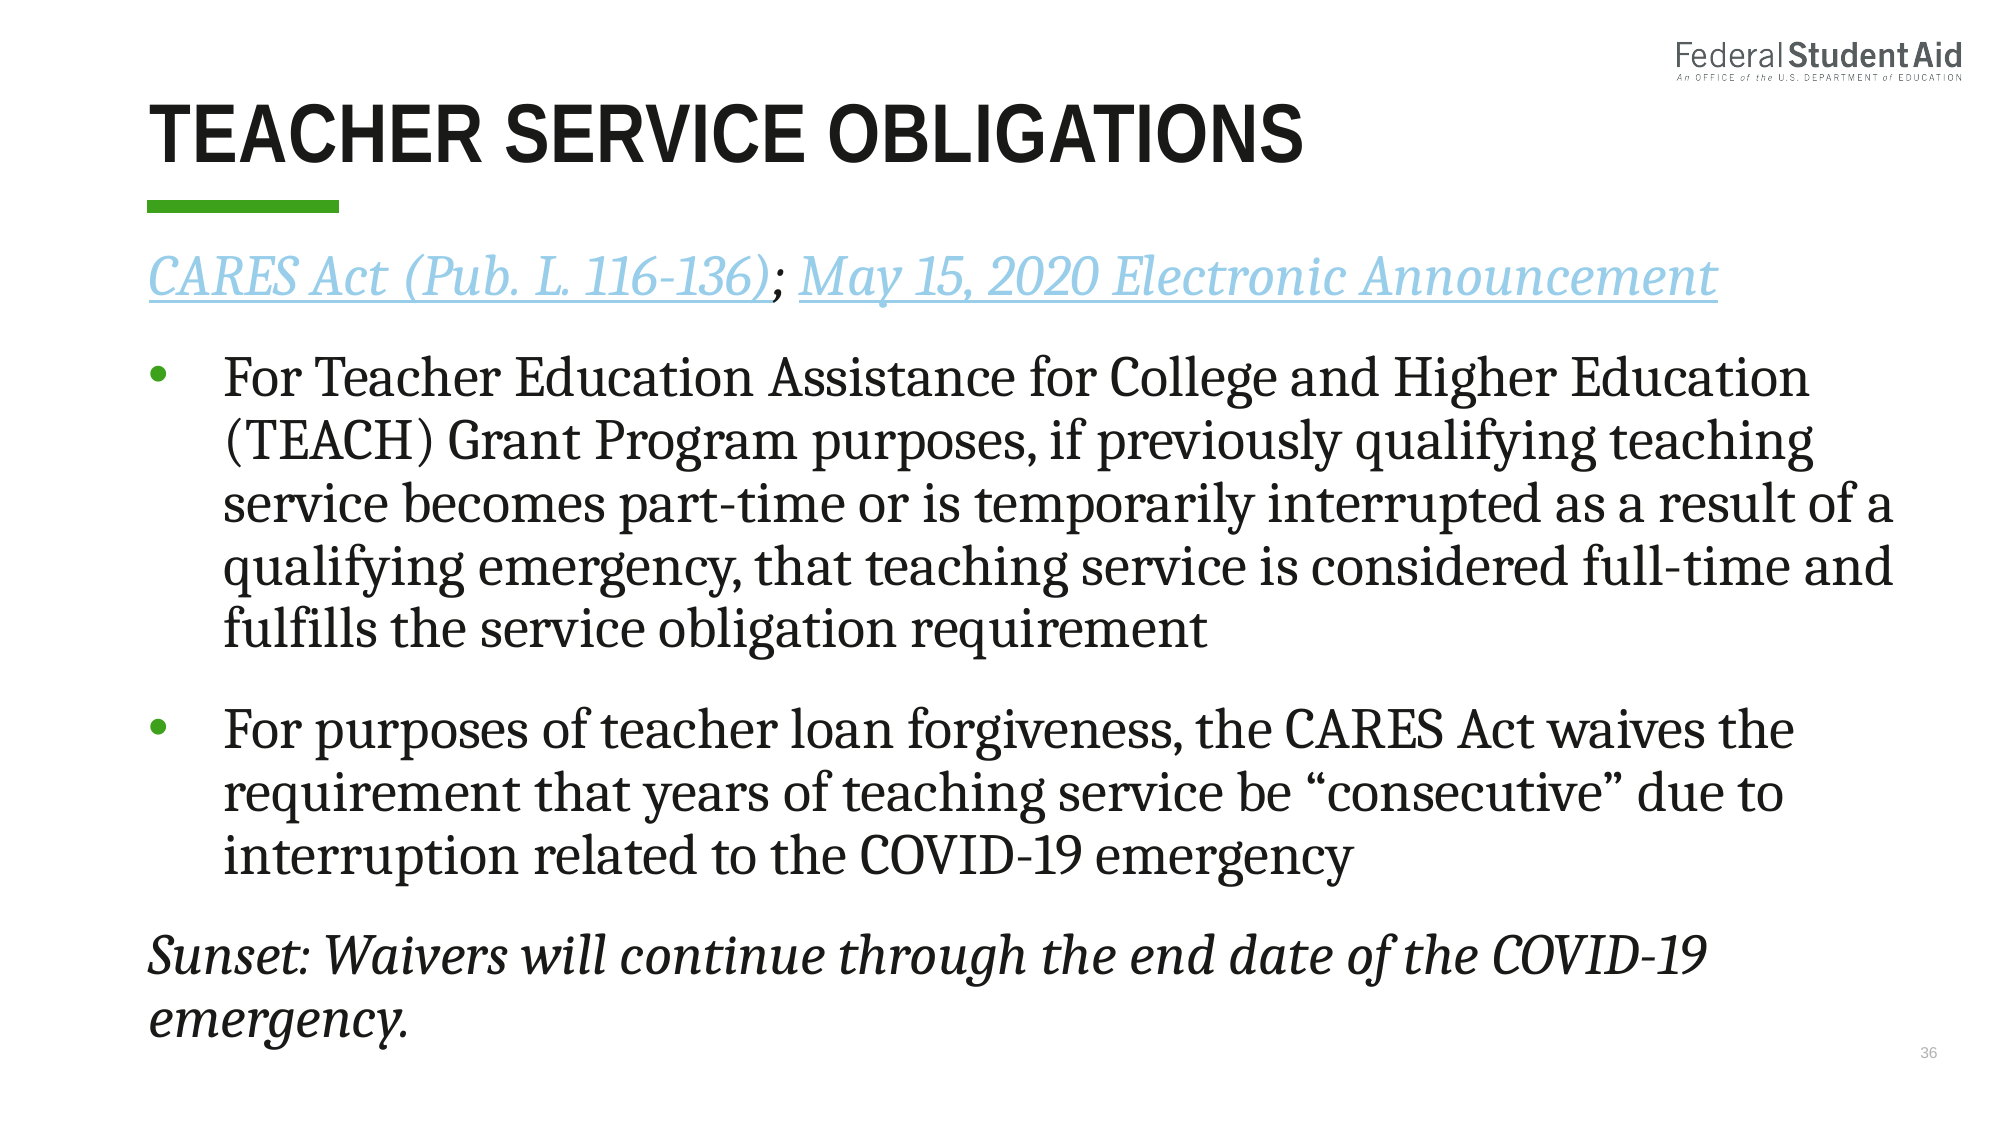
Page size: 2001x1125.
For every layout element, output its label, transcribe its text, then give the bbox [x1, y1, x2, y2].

slide_number 36 [1920, 1042, 1986, 1094]
title Teacher service obligations [149, 57, 1606, 189]
picture [1651, 16, 1986, 106]
list CARES Act (Pub. L. 116-136); May 15, 2020 Electronic Announcement For Teacher Education Assistance for College and Higher Education (TEACH) Grant Program purposes, if previously qualifying teaching service becomes part-time or is temporarily interrupted as a result of a qualifying emergency, that teaching service is considered full-time and fulfills the service obligation requirement For purposes of teacher loan forgiveness, the CARES Act waives the requirement that years of teaching service be “consecutive” due to interruption related to the COVID-19 emergency Sunset: Waivers will continue through the end date of the COVID-19 emergency. [133, 237, 1921, 1026]
